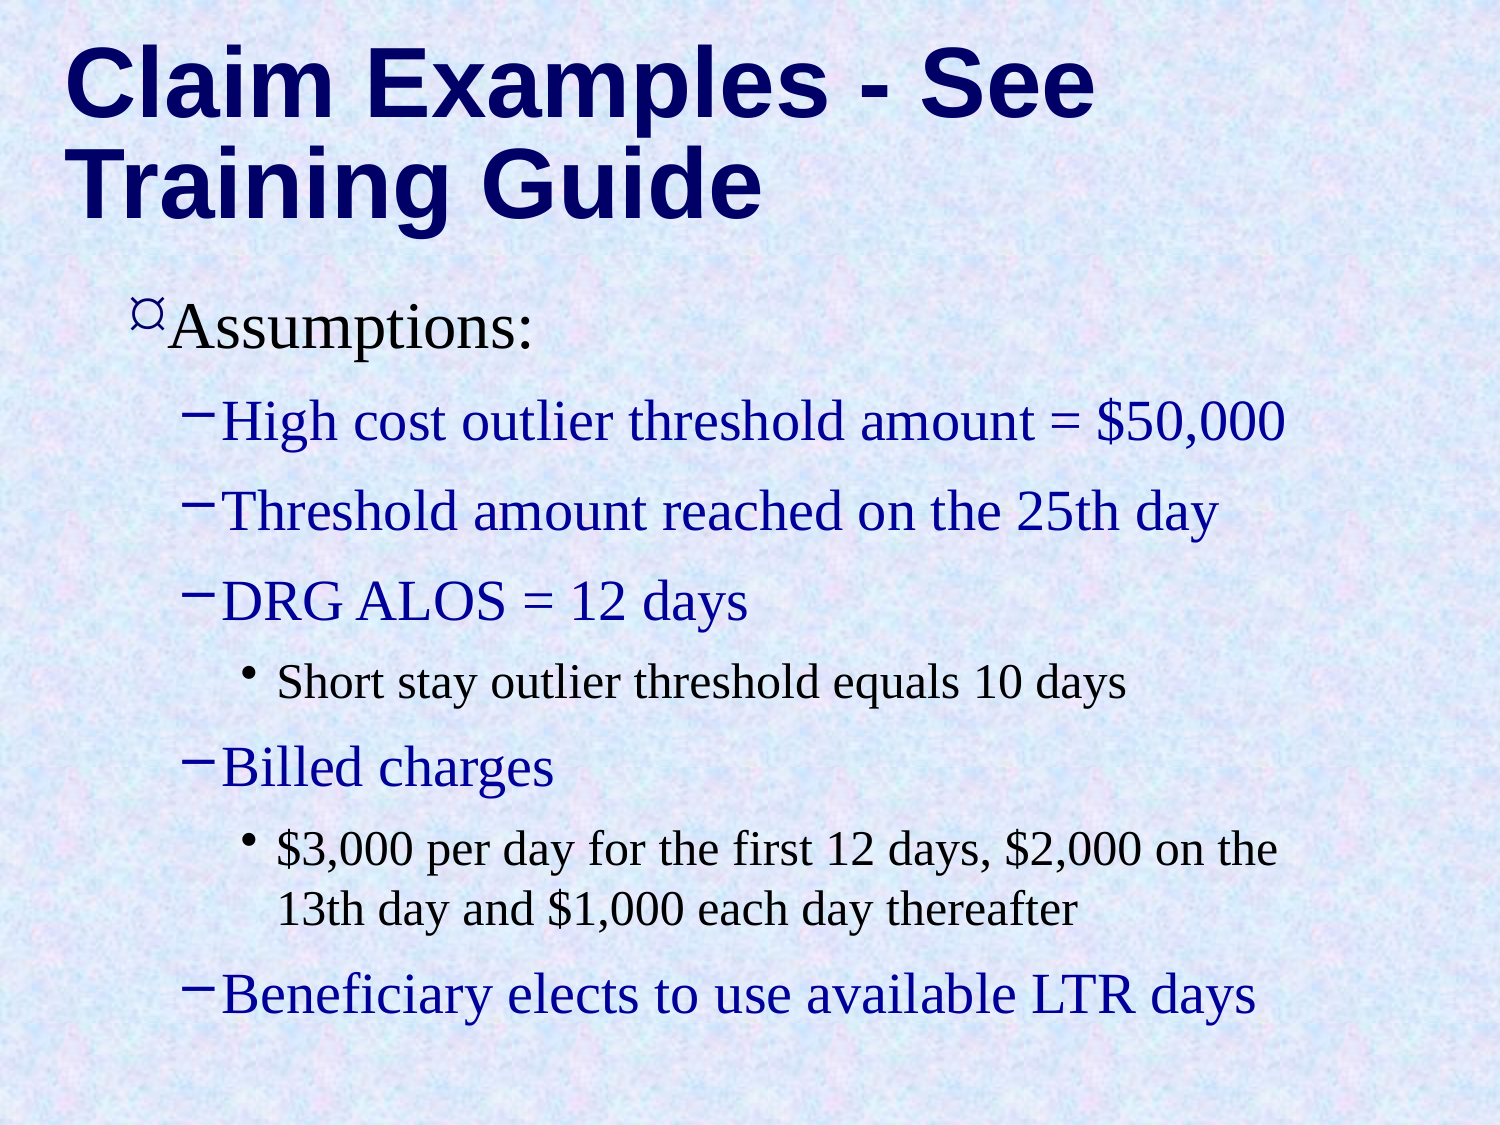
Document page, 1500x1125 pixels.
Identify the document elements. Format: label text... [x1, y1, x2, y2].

title Claim Examples - See Training Guide [50, 37, 1450, 238]
list Assumptions: High cost outlier threshold amount = $50,000 Threshold amount reached on the 25th day DRG ALOS = 12 days Short stay outlier threshold equals 10 days Billed charges $3,000 per day for the first 12 days, $2,000 on the 13th day and $1,000 each day thereafter Beneficiary elects to use available LTR days [112, 275, 1375, 1050]
